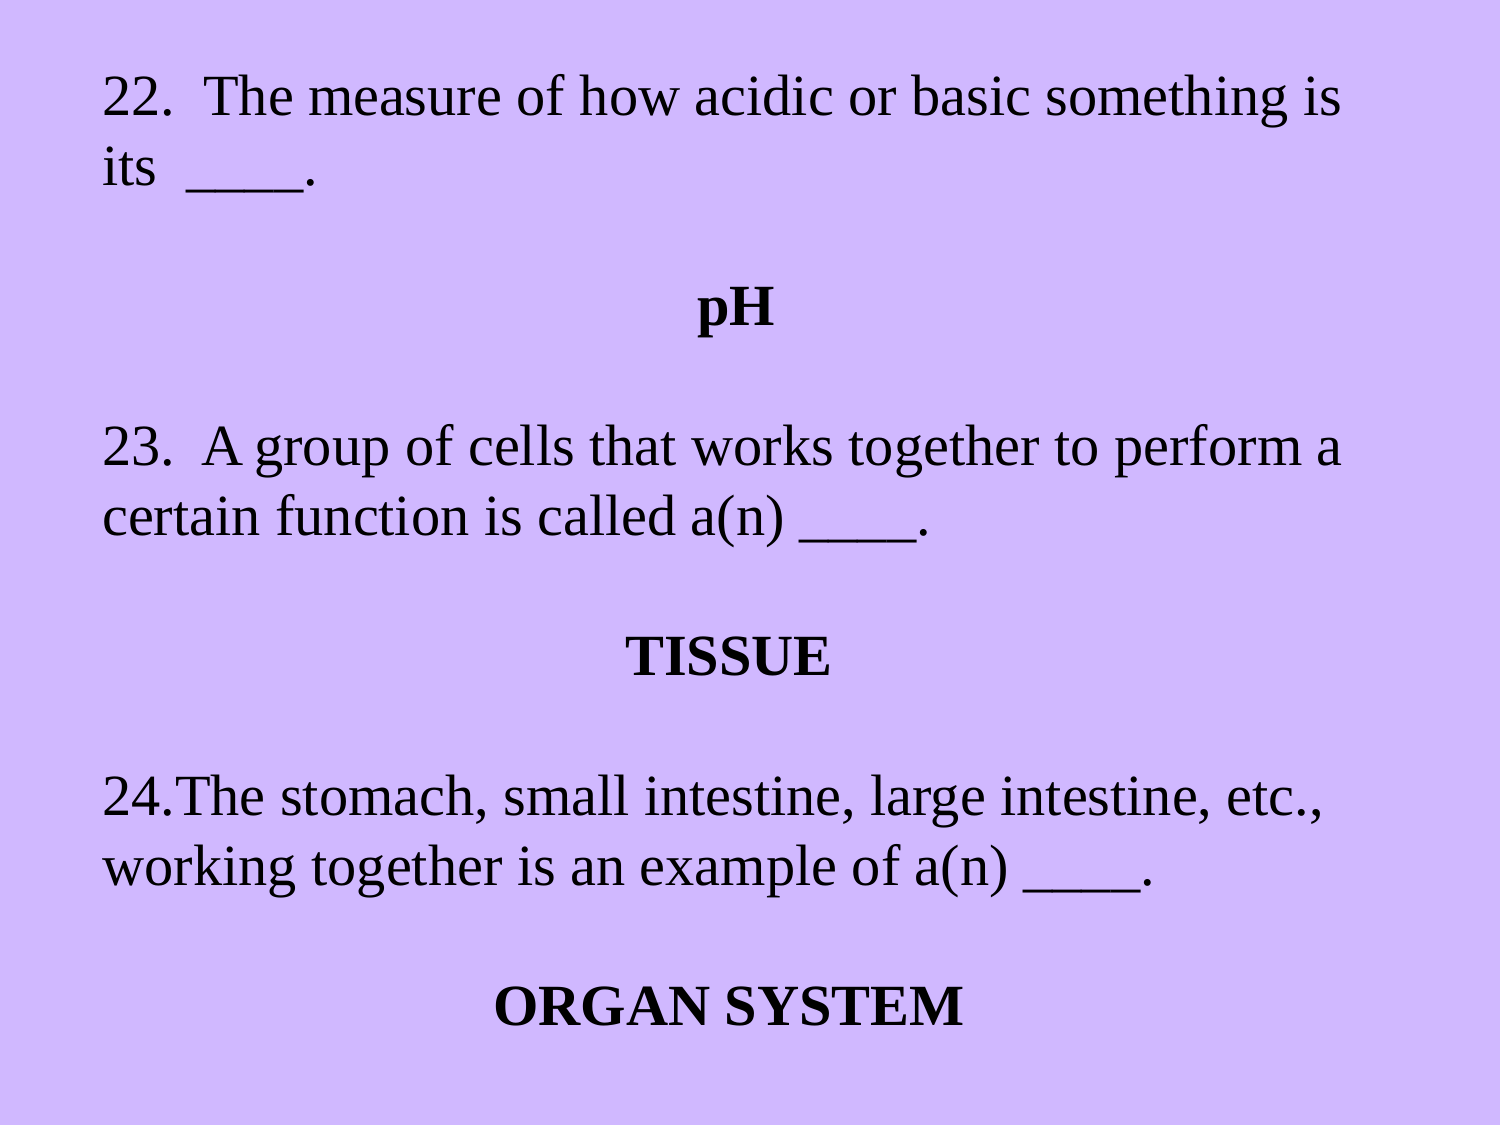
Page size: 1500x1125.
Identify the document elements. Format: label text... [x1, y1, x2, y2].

text_box 22. The measure of how acidic or basic something is its ____. pH 23. A group of cells that works together to perform a certain function is called a(n) ____. TISSUE The stomach, small intestine, large intestine, etc., working together is an example of a(n) ____. ORGAN SYSTEM [87, 49, 1371, 1045]
